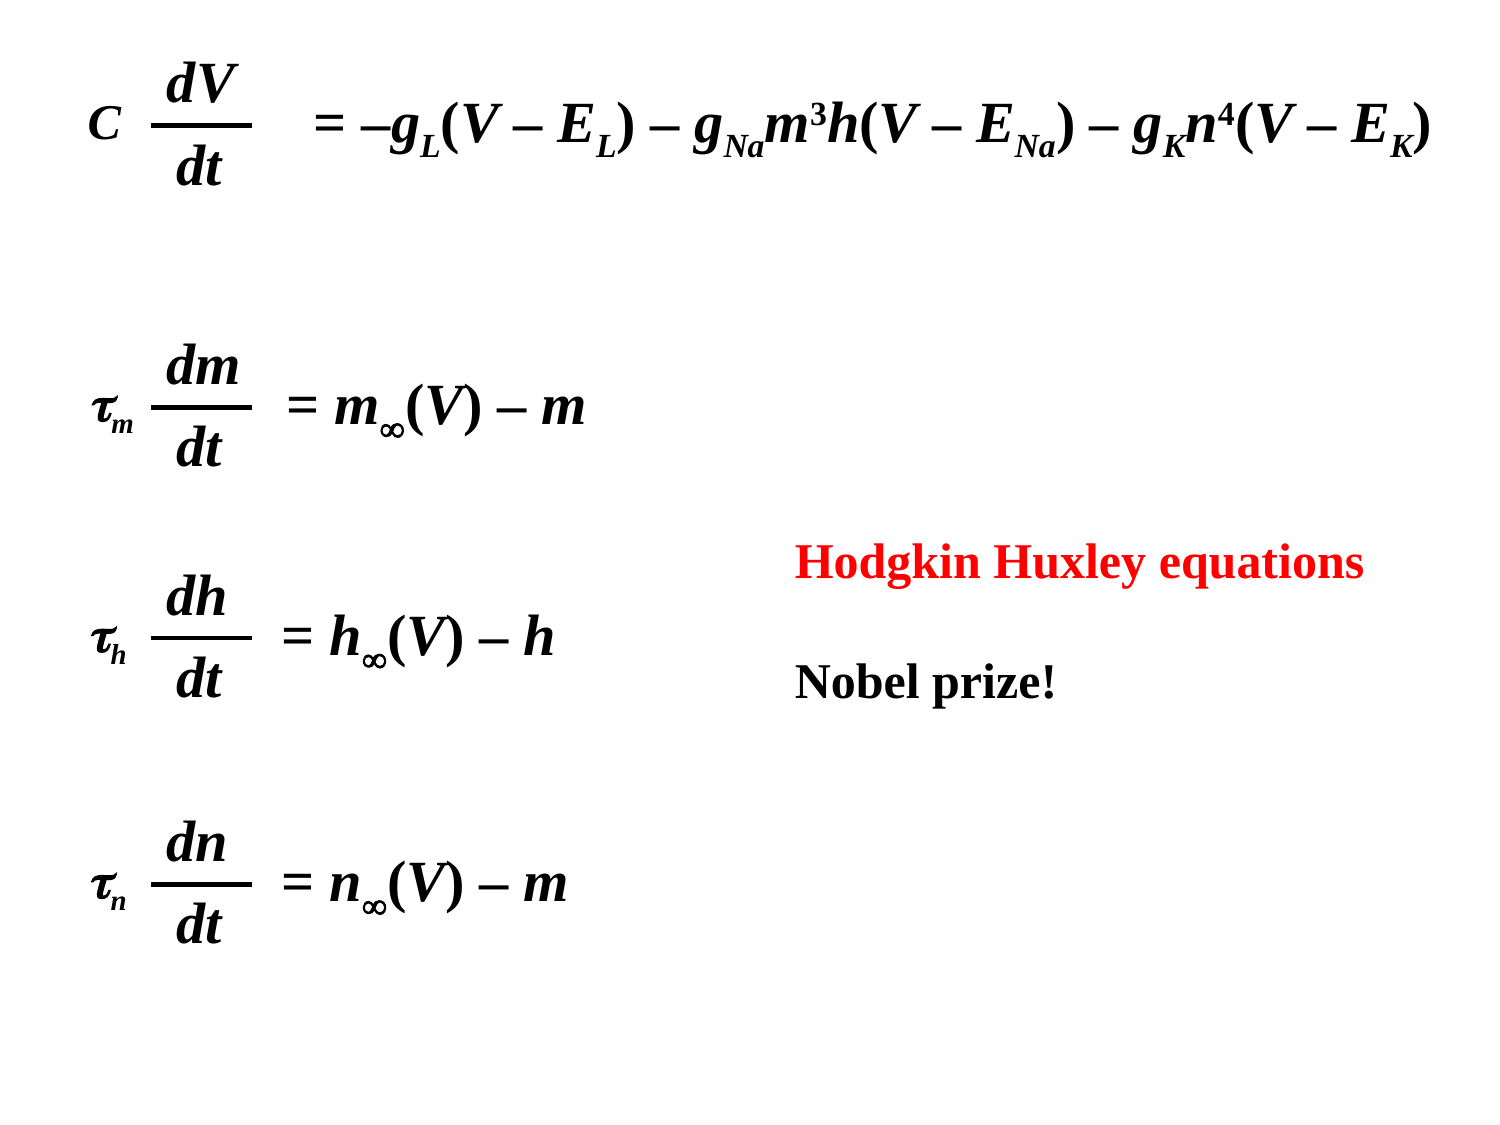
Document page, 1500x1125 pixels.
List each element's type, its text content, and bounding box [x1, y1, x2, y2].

text_box dt [161, 119, 237, 124]
text_box dt [161, 647, 237, 717]
text_box dt [161, 134, 237, 205]
text_box dt [161, 631, 237, 637]
text_box dt [161, 401, 237, 406]
text_box dn [151, 795, 244, 881]
text_box dt [161, 878, 237, 883]
text_box dt [161, 893, 237, 963]
text_box dV [152, 37, 250, 122]
text_box = –gL(V – EL) – gNam3h(V – ENa) – gKn4(V – EK) [299, 77, 1448, 172]
text_box dt [161, 415, 237, 486]
text_box = m(V) – m [271, 358, 602, 454]
text_box Hodgkin Huxley equations Nobel prize! [779, 520, 1448, 716]
text_box = n(V) – m [266, 835, 584, 931]
text_box n [73, 840, 142, 924]
text_box dh [151, 549, 244, 635]
text_box h [73, 594, 142, 678]
text_box dm [151, 318, 257, 404]
text_box C [72, 82, 136, 157]
text_box m [74, 363, 149, 447]
text_box = h(V) – h [266, 589, 571, 684]
